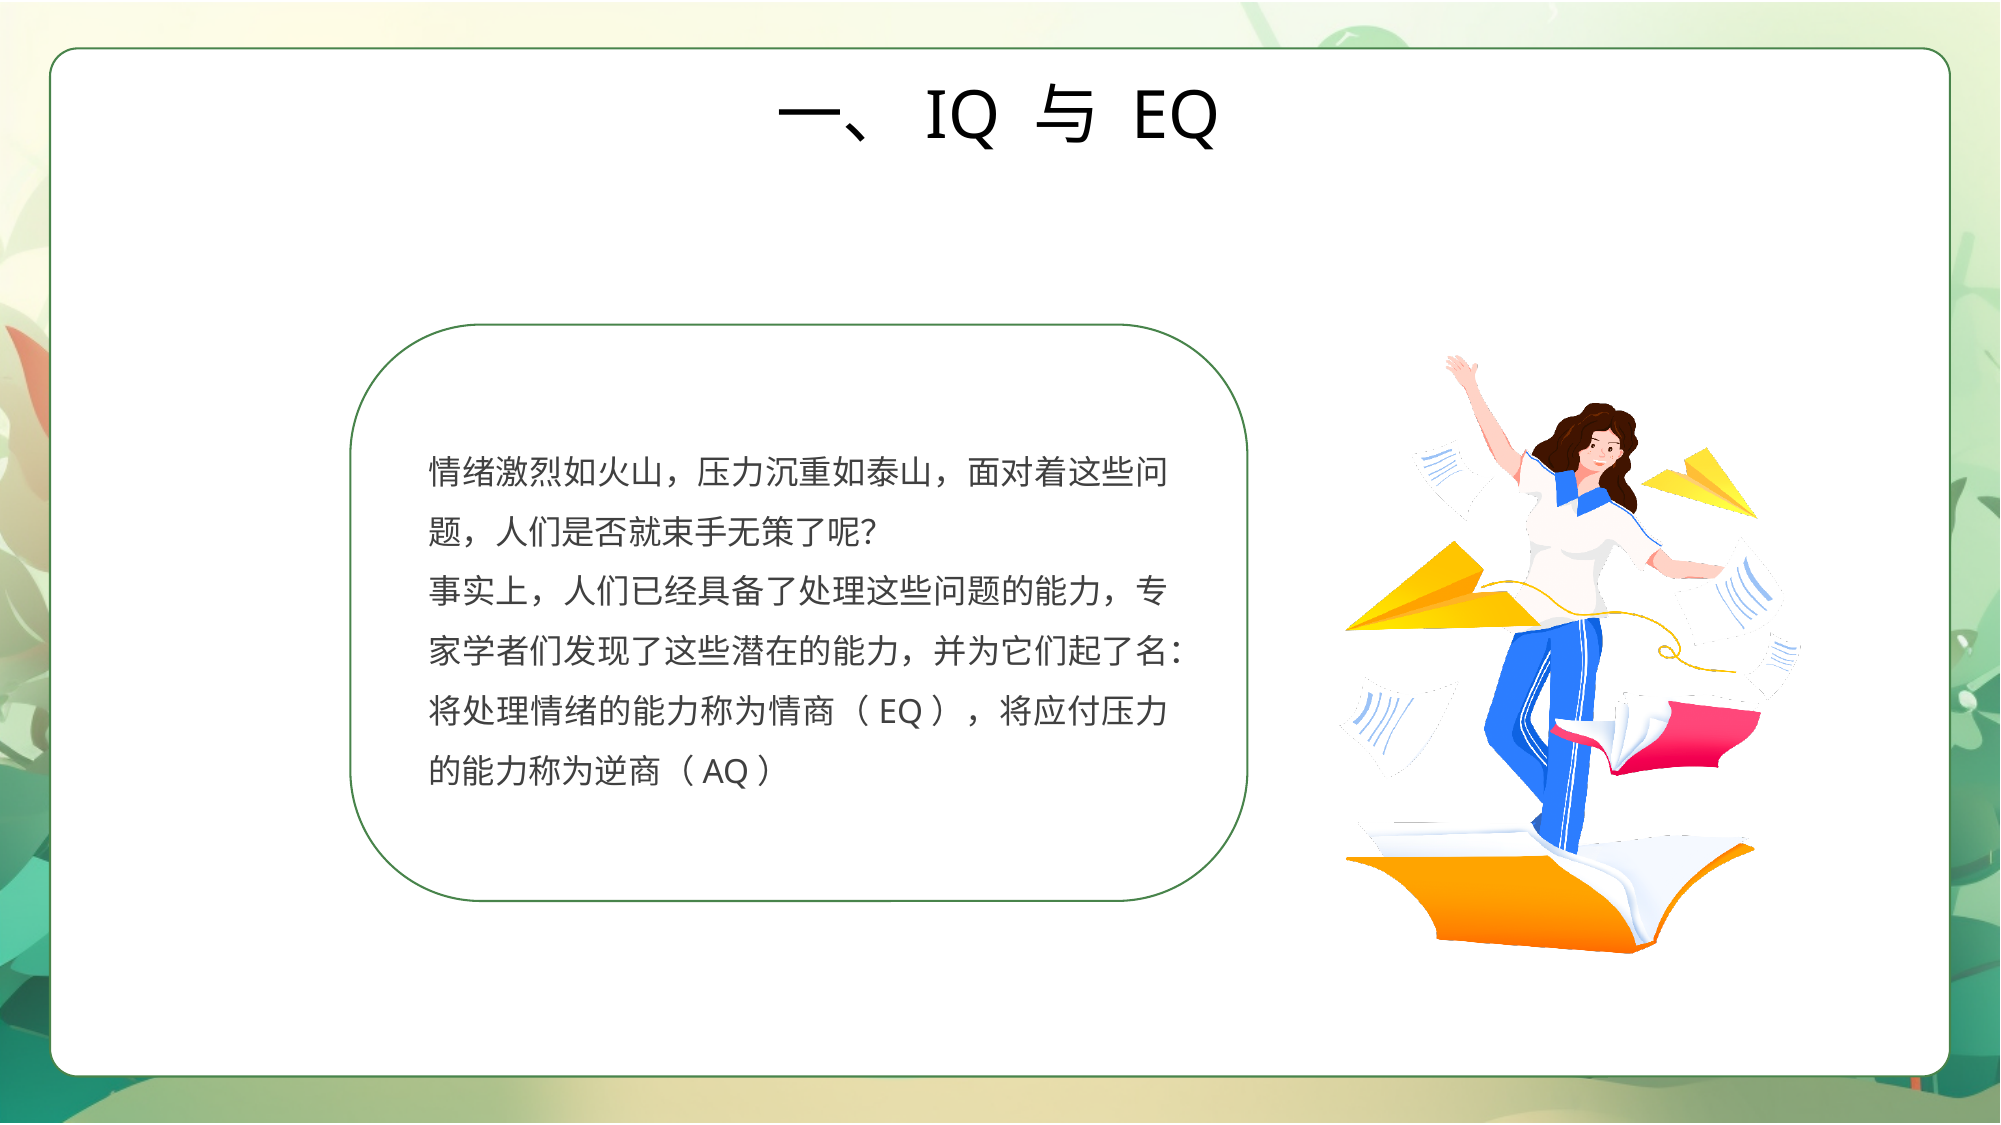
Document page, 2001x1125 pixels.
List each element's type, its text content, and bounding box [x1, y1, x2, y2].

picture [0, 2, 2000, 1123]
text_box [350, 324, 1216, 901]
text_box 一、IQ 与 EQ [437, 64, 1561, 160]
